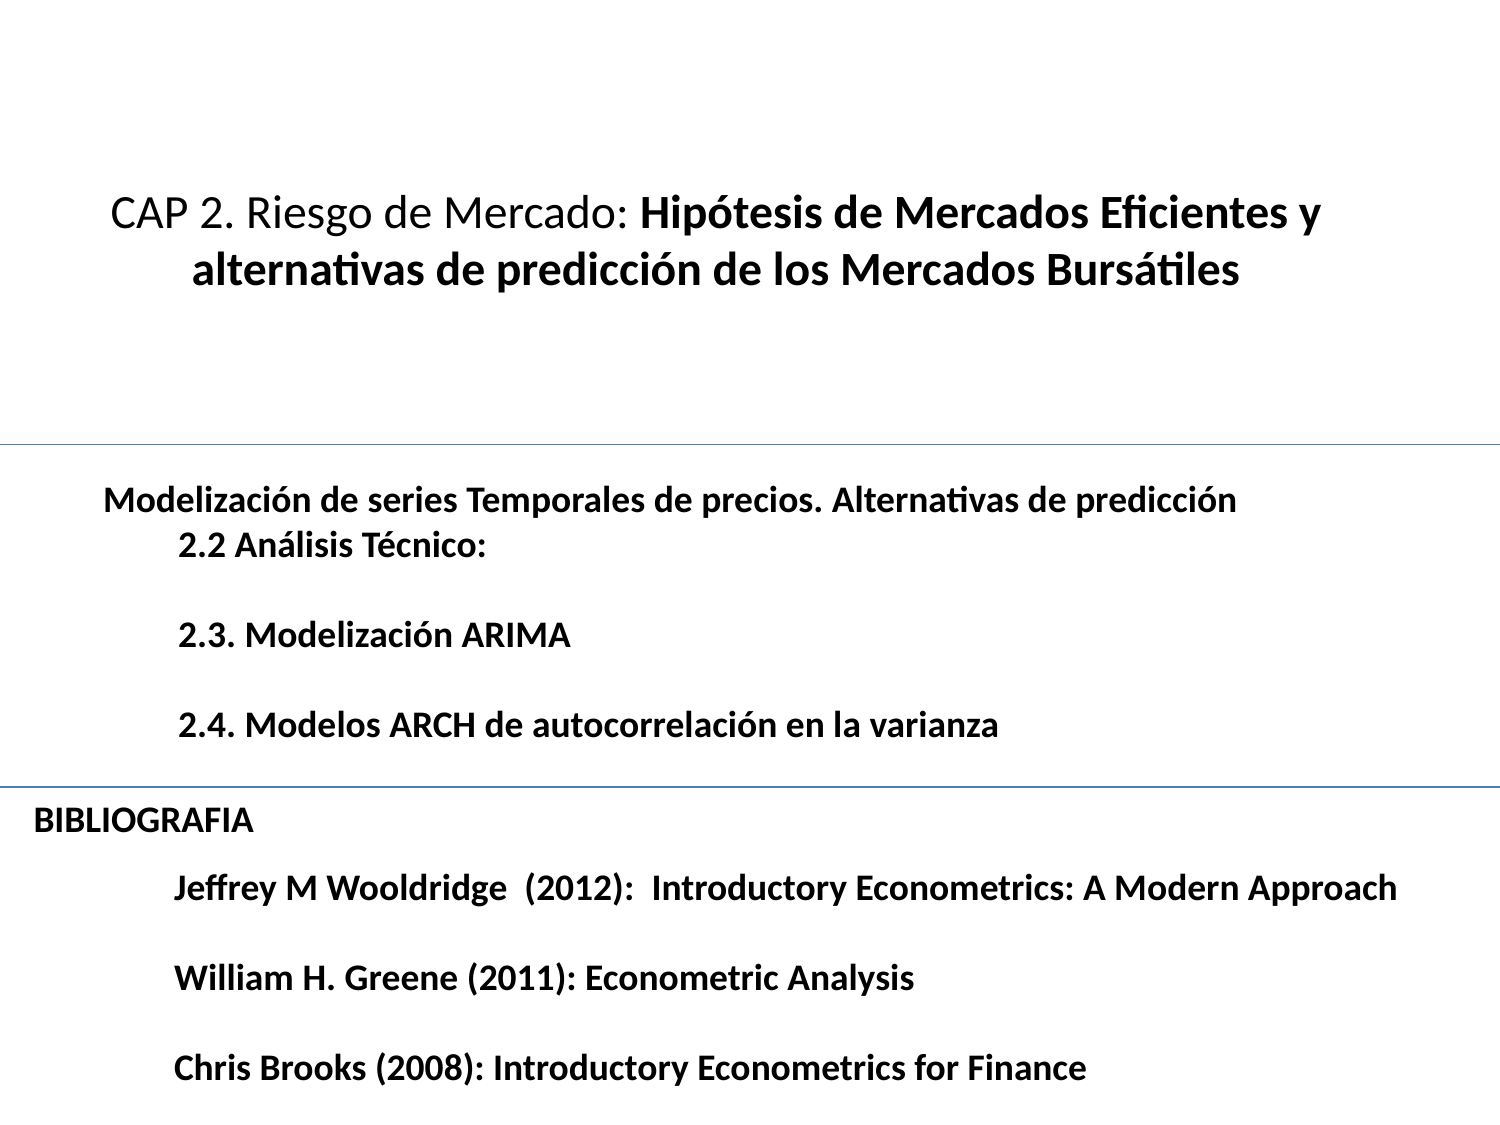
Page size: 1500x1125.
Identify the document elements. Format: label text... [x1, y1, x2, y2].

text_box Modelización de series Temporales de precios. Alternativas de predicción 2.2 Análisis Técnico: 2.3. Modelización ARIMA 2.4. Modelos ARCH de autocorrelación en la varianza [88, 467, 1365, 753]
text_box Jeffrey M Wooldridge (2012): Introductory Econometrics: A Modern Approach William H. Greene (2011): Econometric Analysis Chris Brooks (2008): Introductory Econometrics for Finance [159, 855, 1500, 1096]
text_box BIBLIOGRAFIA [18, 795, 270, 848]
title CAP 2. Riesgo de Mercado: Hipótesis de Mercados Eficientes y alternativas de predicción de los Mercados Bursátiles [41, 172, 1392, 361]
